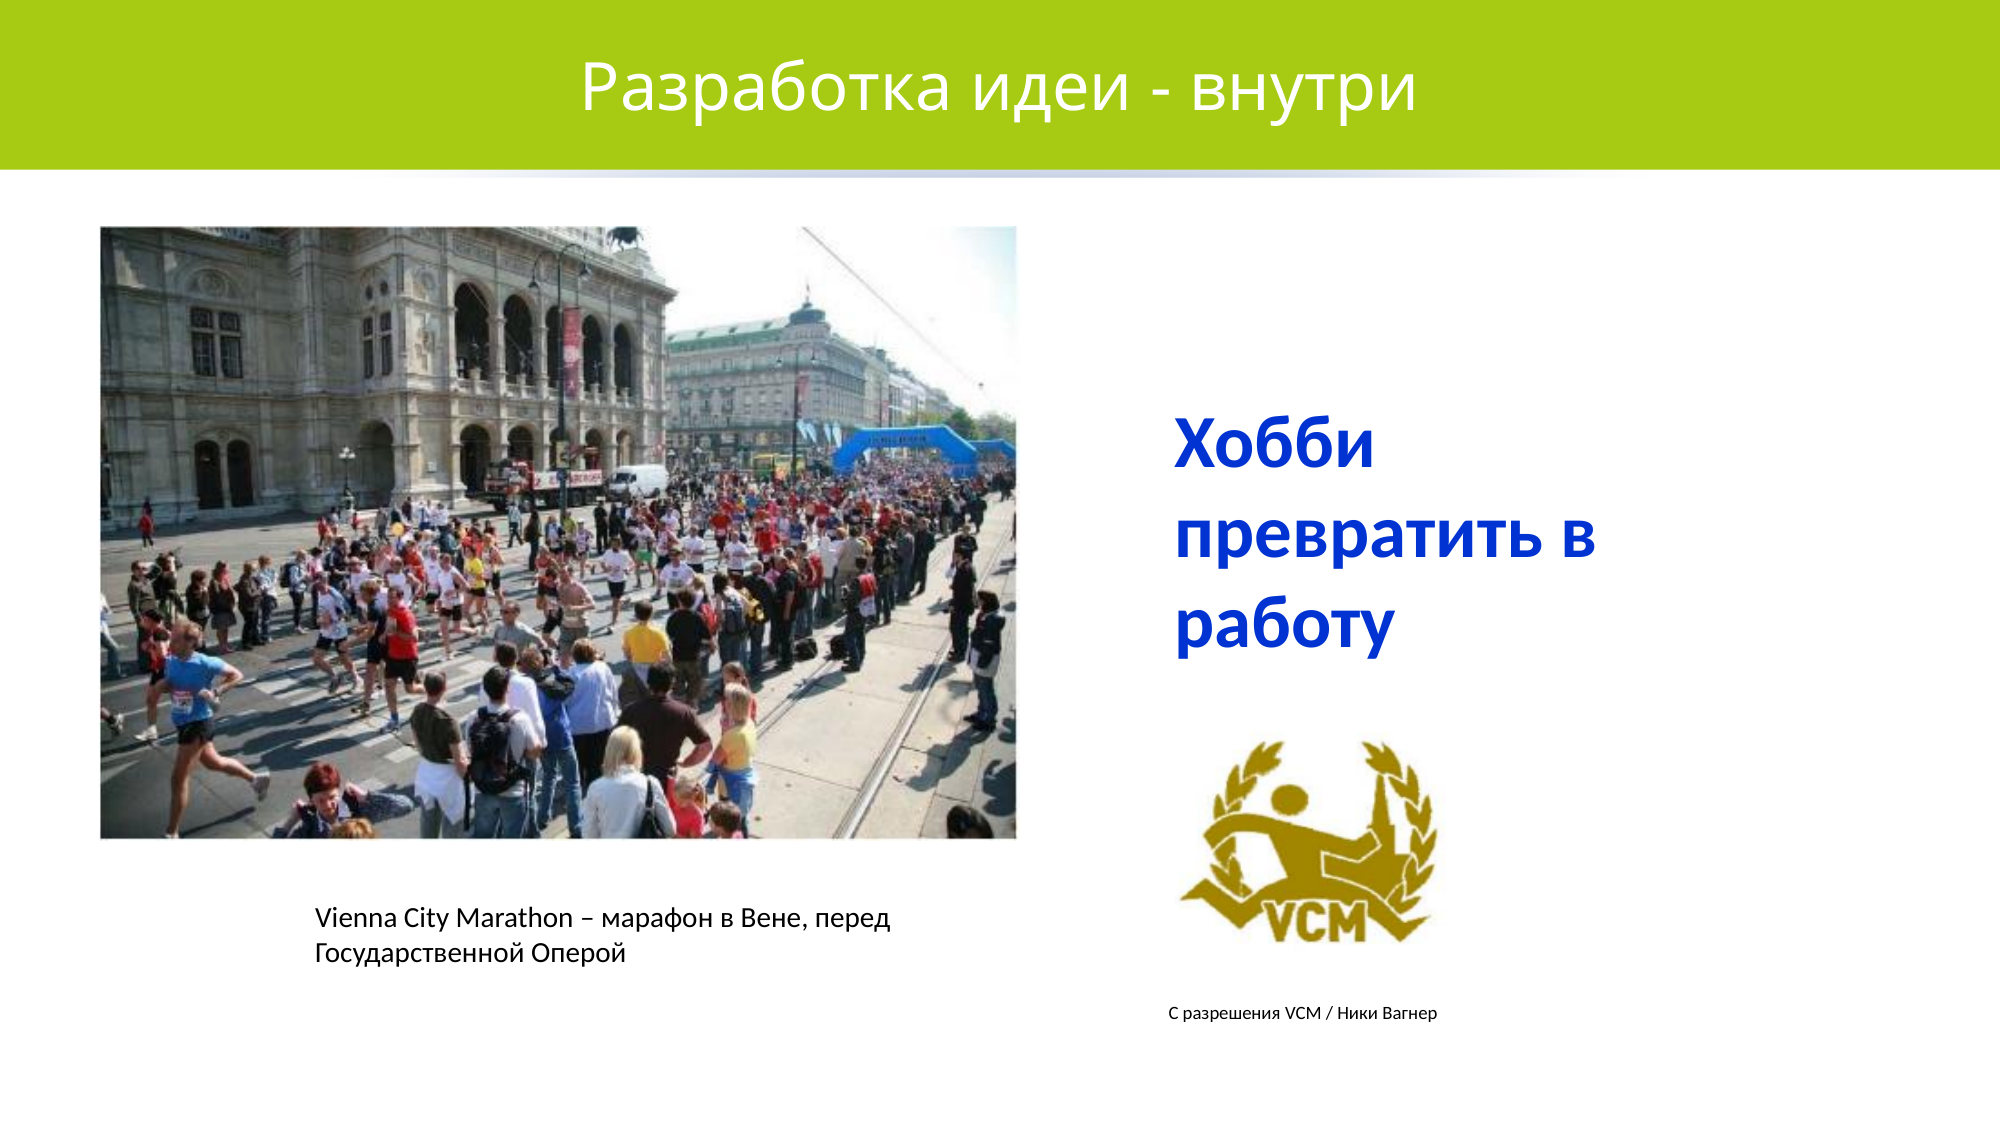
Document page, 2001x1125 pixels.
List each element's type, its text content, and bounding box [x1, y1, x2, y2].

picture [99, 226, 1021, 841]
picture [300, 99, 1704, 178]
text_box С разрешения VCM / Ники Вагнер [1153, 992, 1674, 1031]
picture [1153, 725, 1497, 978]
text_box Хобби превратить в работу [1159, 385, 1704, 671]
text_box Разработка идеи - внутри [0, 0, 2000, 171]
text_box Vienna City Marathon – марафон в Вене, перед Государственной Оперой [300, 890, 1080, 976]
